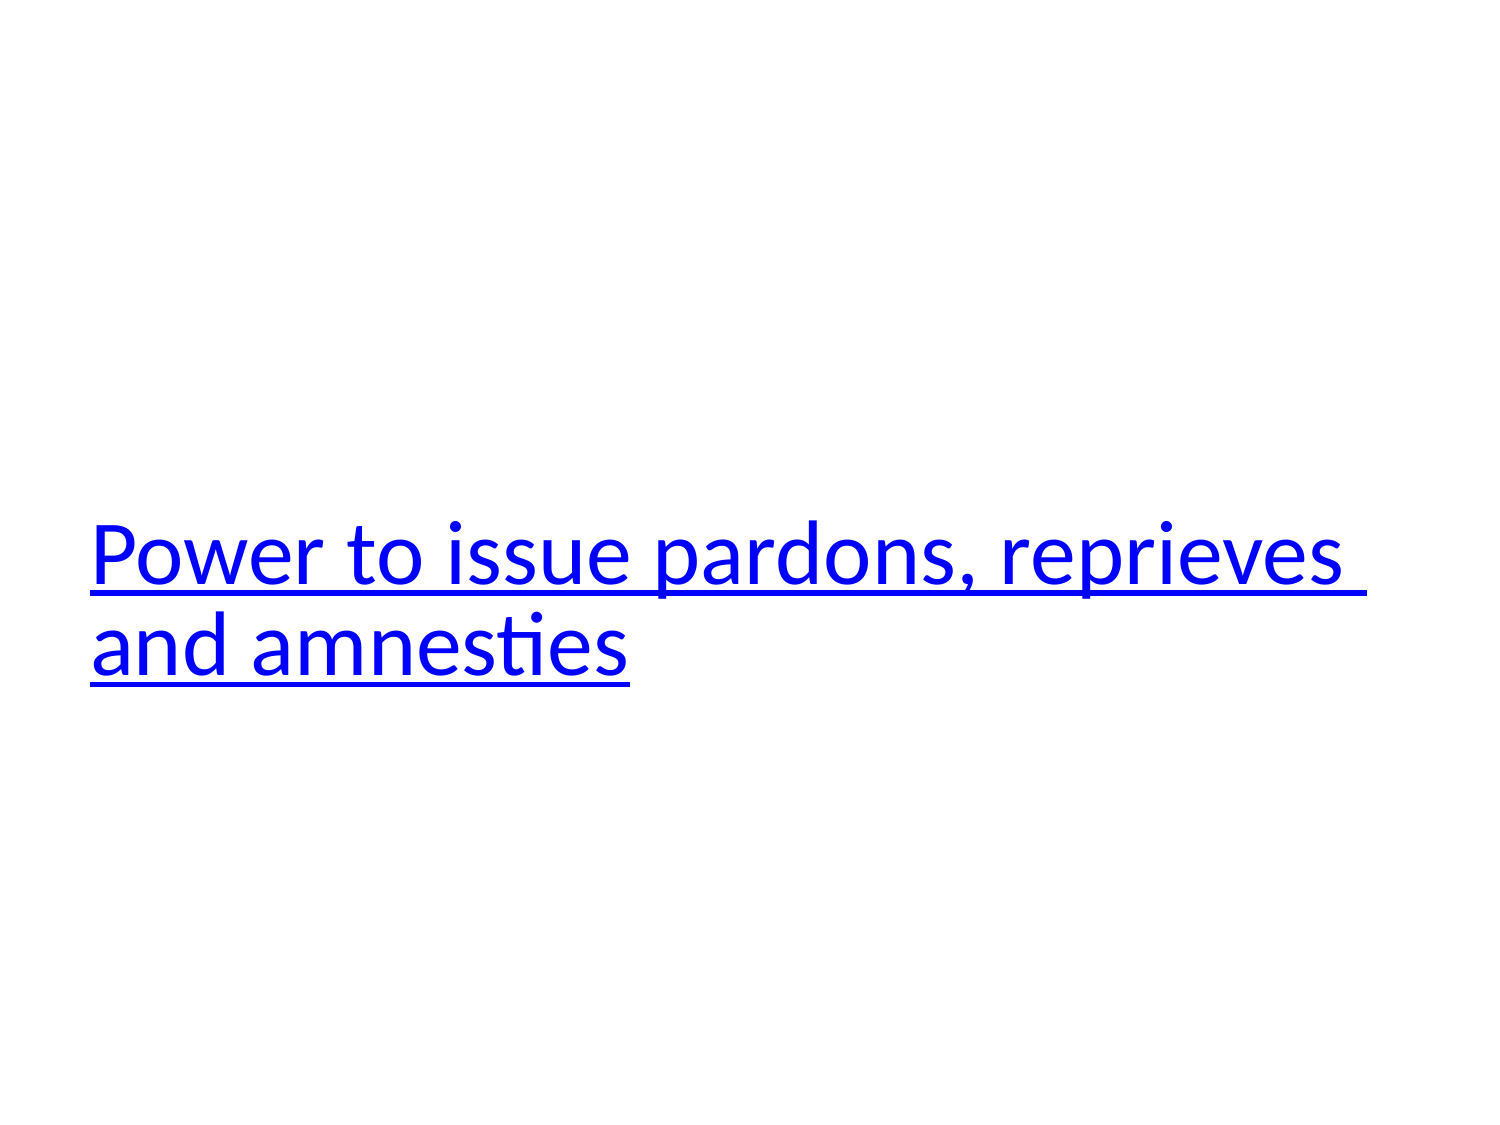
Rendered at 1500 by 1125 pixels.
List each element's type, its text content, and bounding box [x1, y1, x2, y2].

title Power to issue pardons, reprieves and amnesties [74, 44, 1426, 1051]
